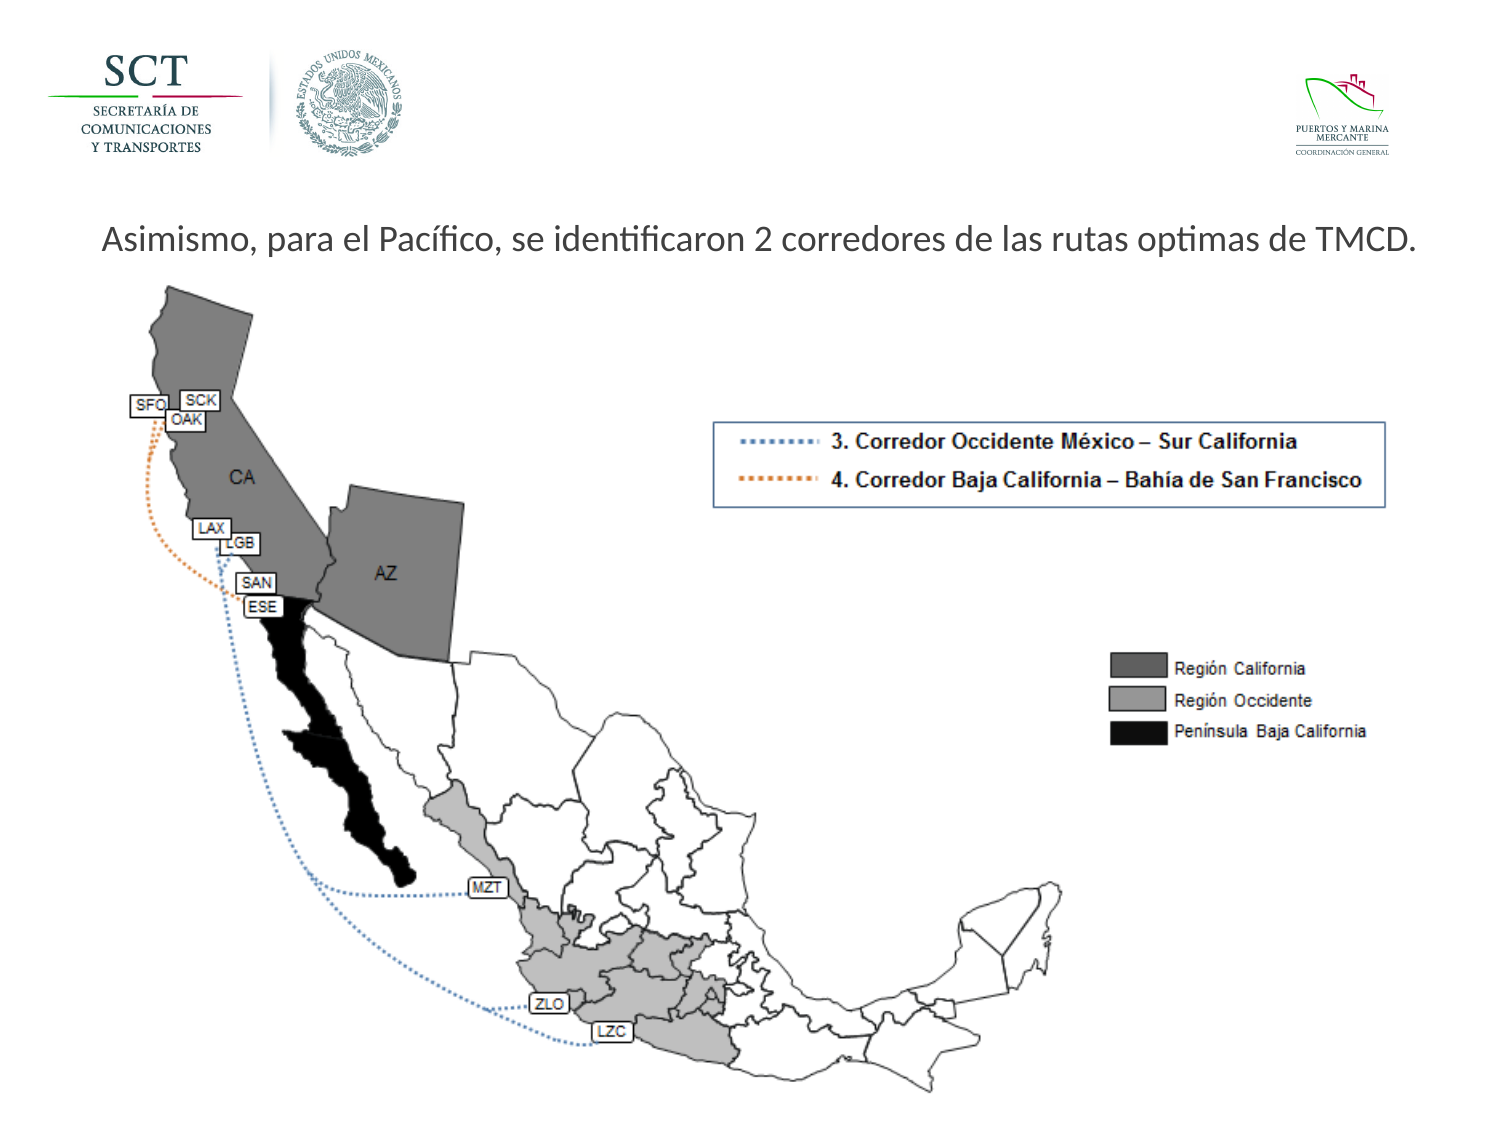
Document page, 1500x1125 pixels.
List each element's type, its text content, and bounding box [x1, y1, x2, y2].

picture [117, 276, 1415, 1107]
text_box Asimismo, para el Pacífico, se identificaron 2 corredores de las rutas optimas de TMCD. [88, 207, 1471, 267]
picture [1296, 74, 1389, 155]
picture [47, 48, 402, 158]
